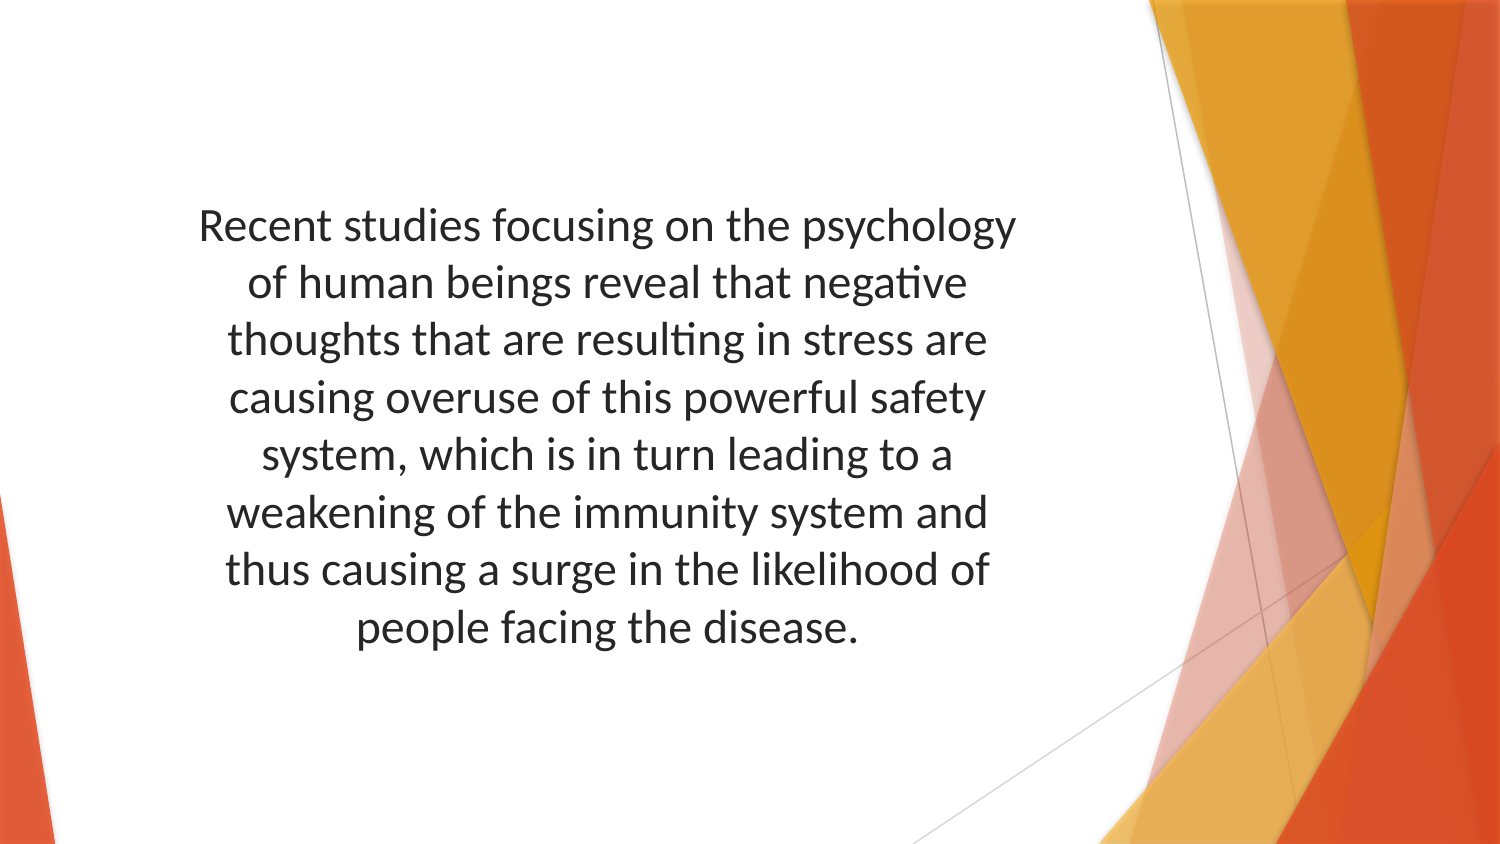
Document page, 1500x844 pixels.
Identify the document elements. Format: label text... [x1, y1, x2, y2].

list Recent studies focusing on the psychology of human beings reveal that negative thoughts that are resulting in stress are causing overuse of this powerful safety system, which is in turn leading to a weakening of the immunity system and thus causing a surge in the likelihood of people facing the disease. [183, 185, 1034, 670]
